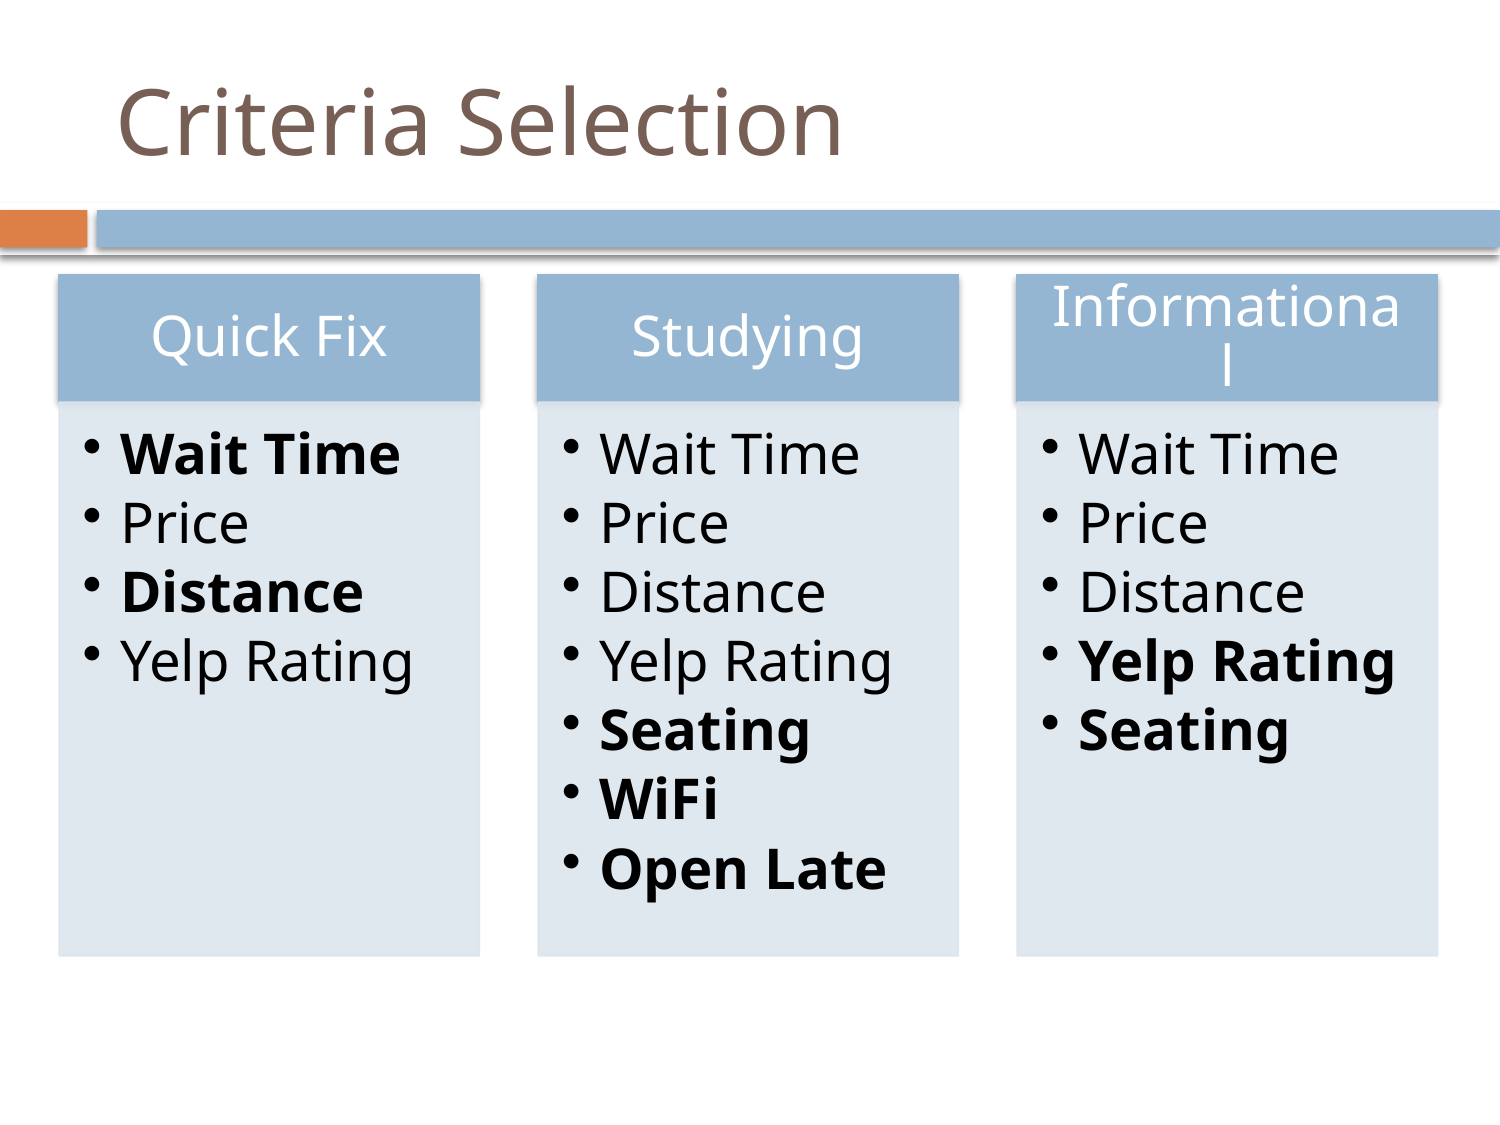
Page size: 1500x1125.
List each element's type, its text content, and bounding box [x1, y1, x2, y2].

title Criteria Selection [100, 37, 1438, 200]
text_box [58, 274, 1439, 957]
